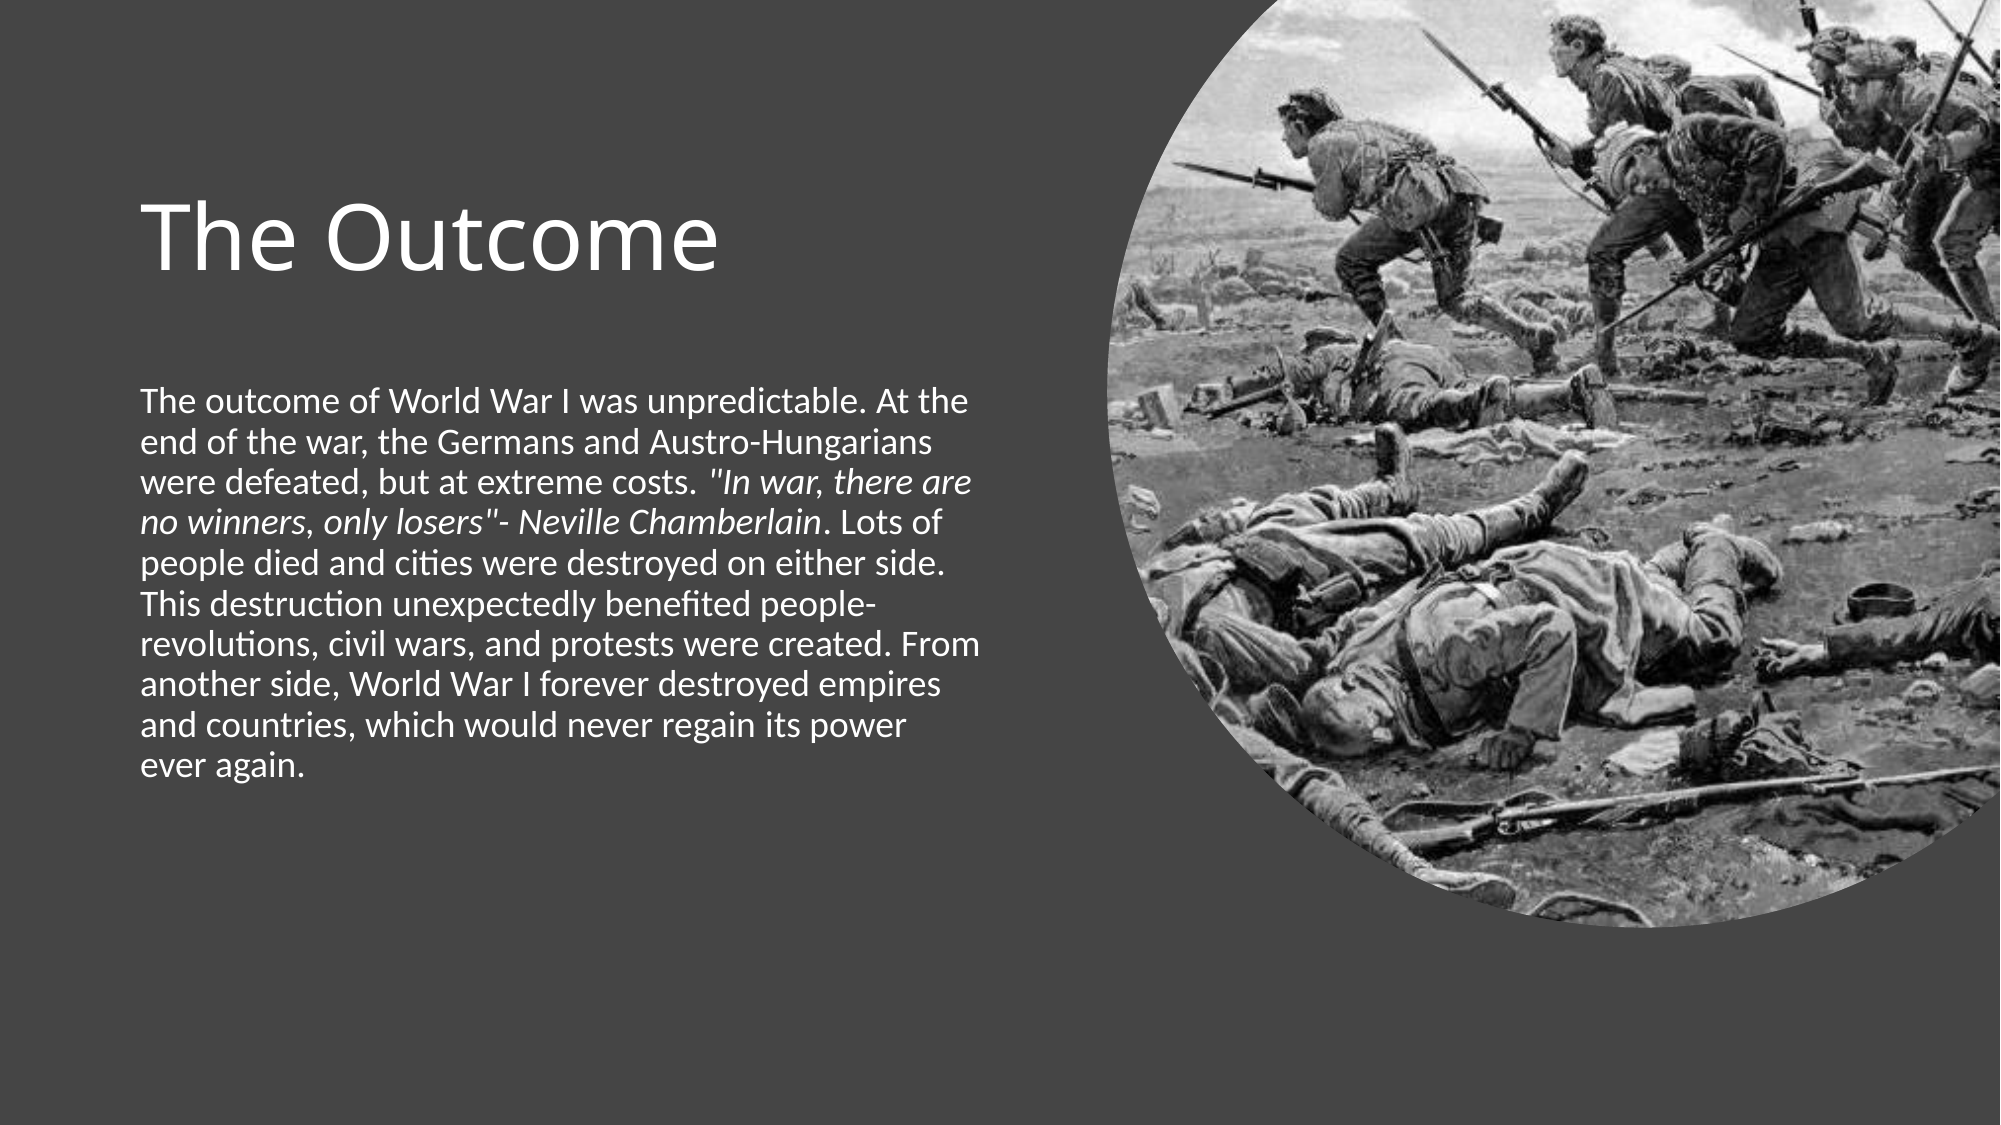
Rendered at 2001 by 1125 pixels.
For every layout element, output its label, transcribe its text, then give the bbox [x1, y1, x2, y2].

picture [1107, 0, 2000, 928]
list The outcome of World War I was unpredictable. At the end of the war, the Germans and Austro-Hungarians were defeated, but at extreme costs. "In war, there are no winners, only losers"- Neville Chamberlain. Lots of people died and cities were destroyed on either side. This destruction unexpectedly benefited people- revolutions, civil wars, and protests were created. From another side, World War I forever destroyed empires and countries, which would never regain its power ever again. [125, 373, 997, 928]
title The Outcome [125, 131, 997, 350]
